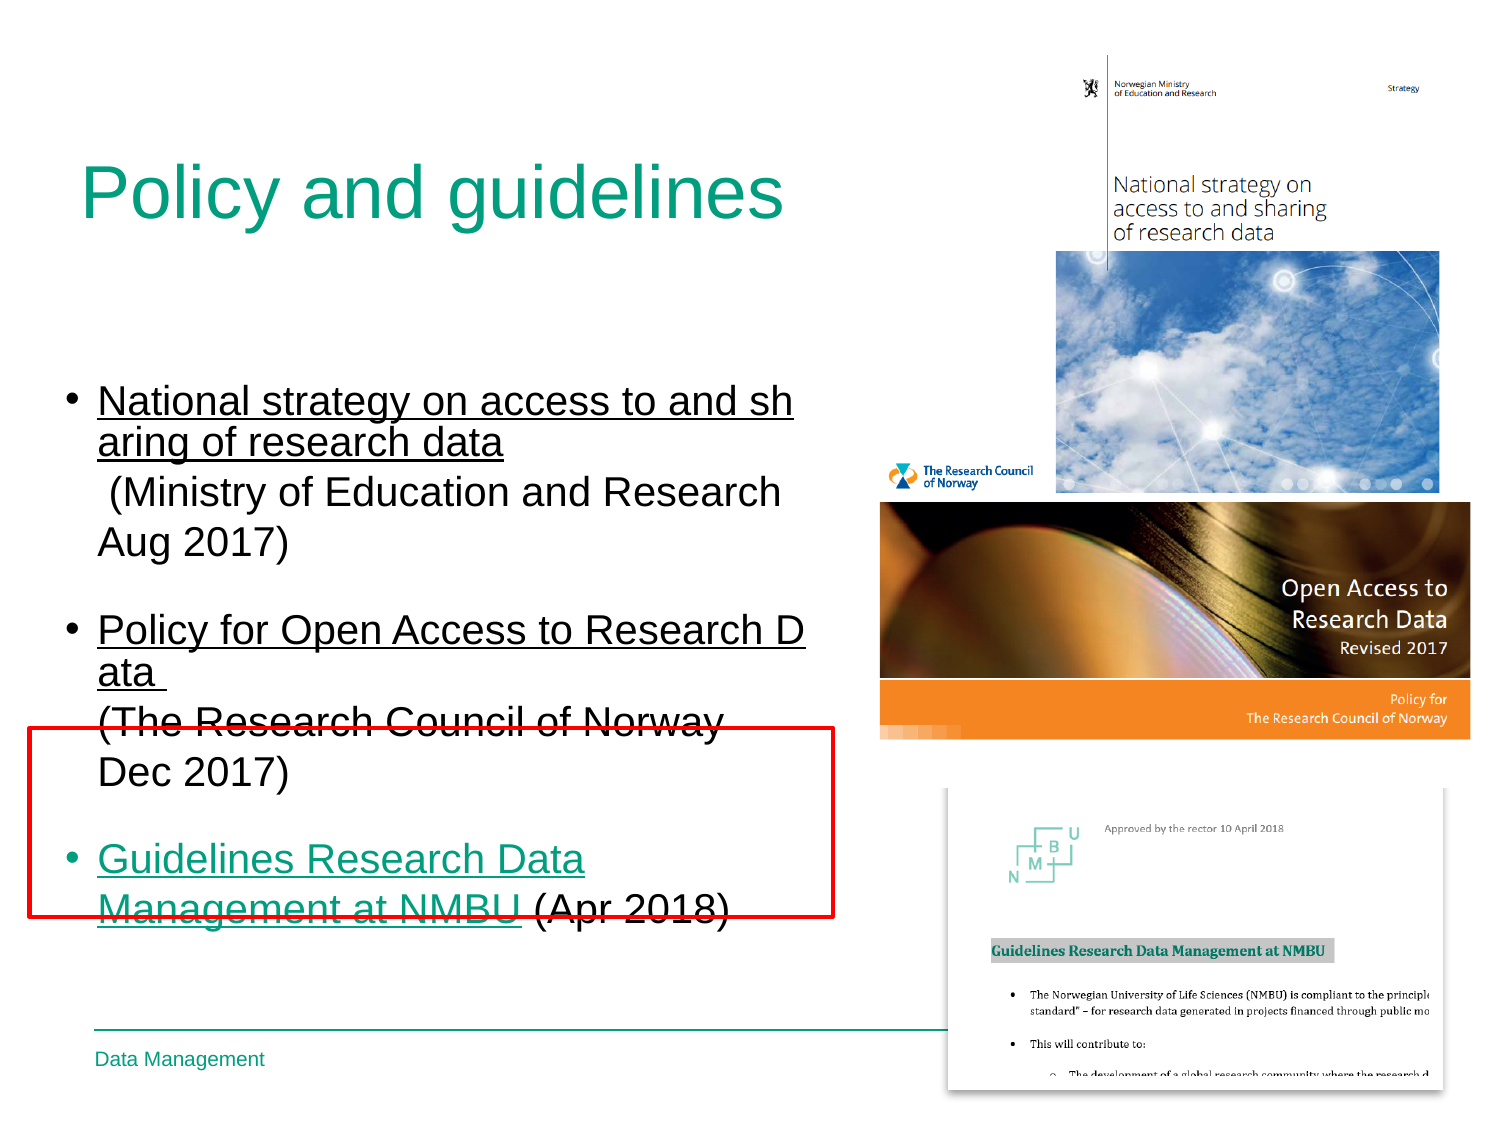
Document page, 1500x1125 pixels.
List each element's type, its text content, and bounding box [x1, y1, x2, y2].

list National strategy on access to and sharing of research data (Ministry of Education and Research Aug 2017) Policy for Open Access to Research Data (The Research Council of Norway Dec 2017) Guidelines Research Data Management at NMBU (Apr 2018) [64, 373, 809, 726]
text_box [27, 726, 835, 919]
picture [879, 55, 1471, 1076]
footer Data Management [94, 1045, 875, 1071]
title Policy and guidelines [80, 145, 857, 234]
